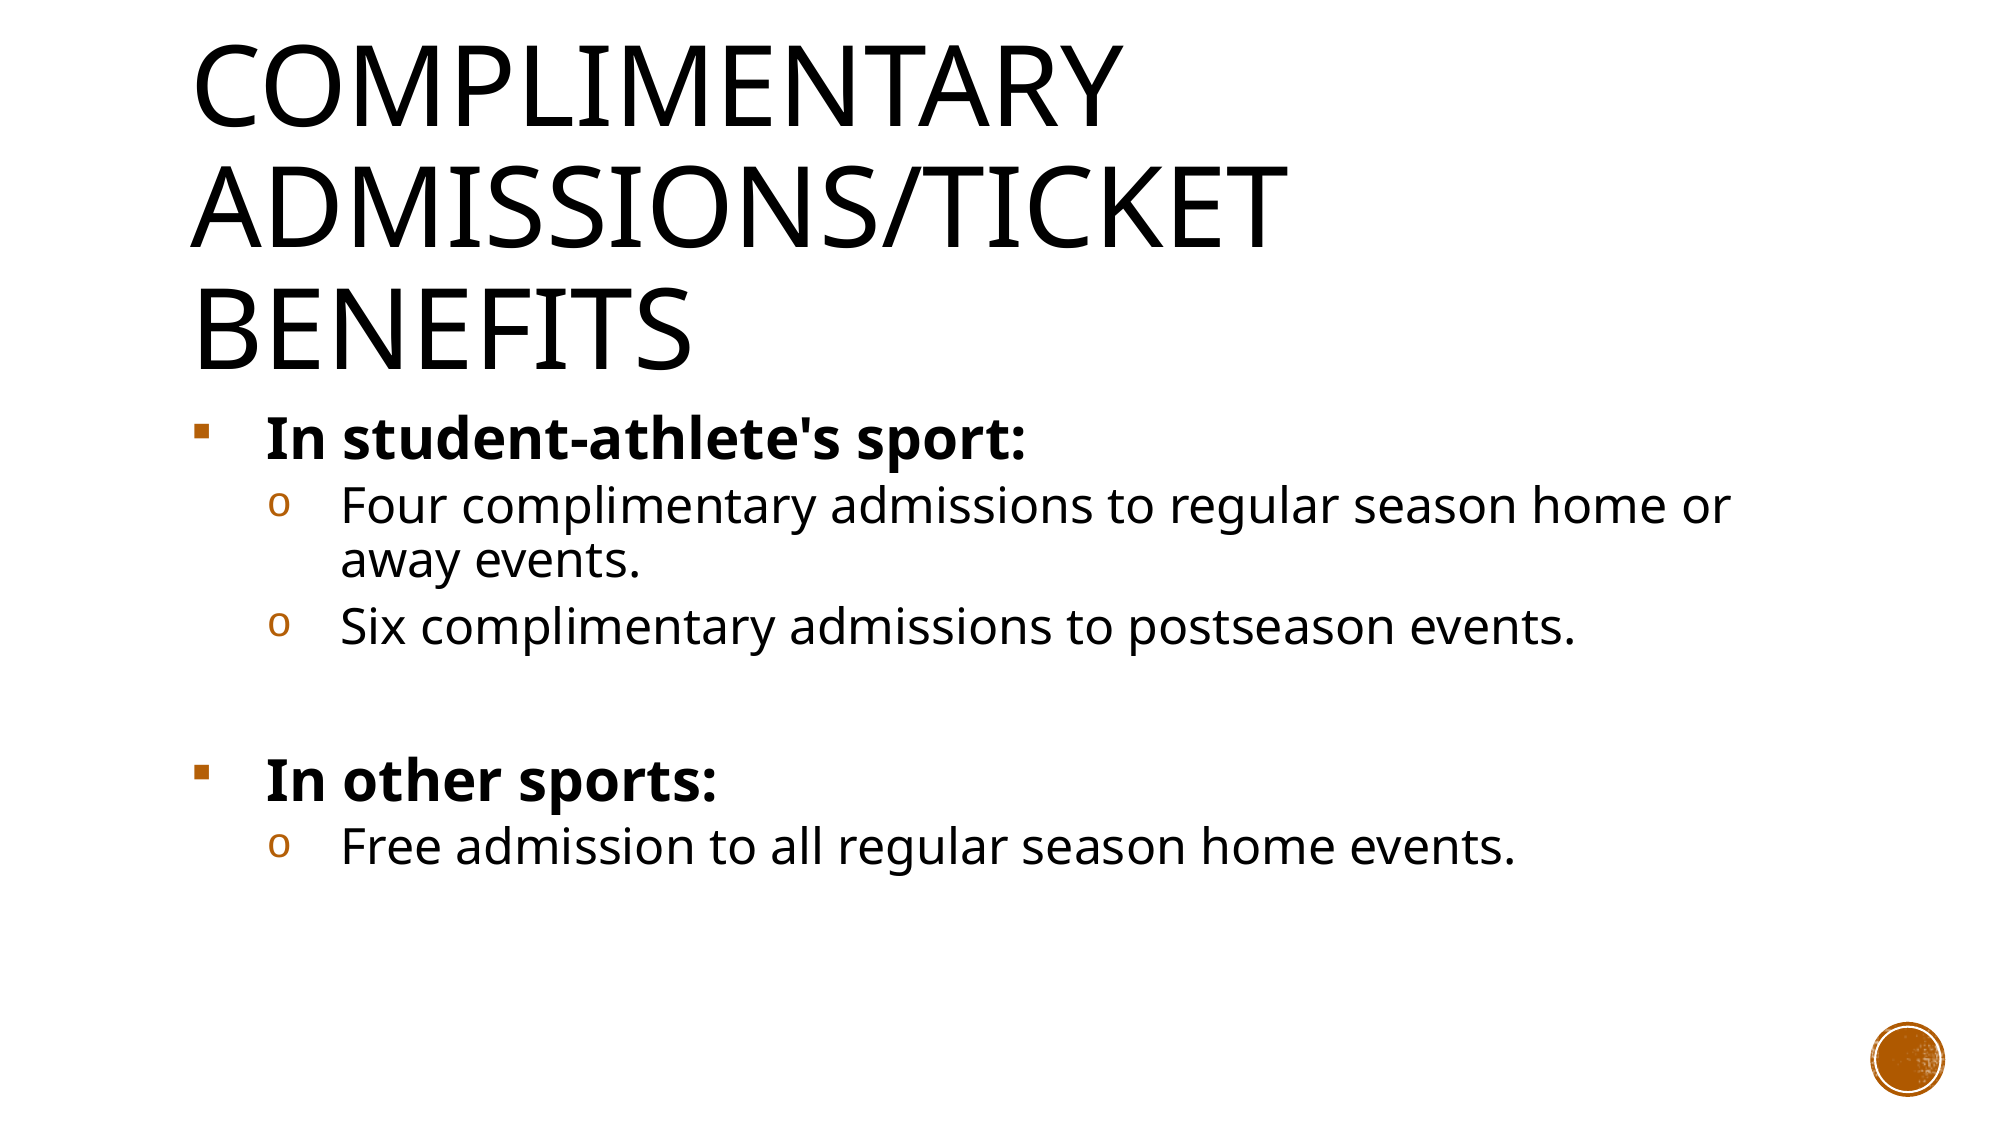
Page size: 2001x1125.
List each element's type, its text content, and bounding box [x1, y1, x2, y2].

title Complimentary Admissions/Ticket Benefits [175, 79, 1826, 344]
list In student-athlete's sport: Four complimentary admissions to regular season home or away events. Six complimentary admissions to postseason events. In other sports: Free admission to all regular season home events. [175, 401, 1826, 1078]
